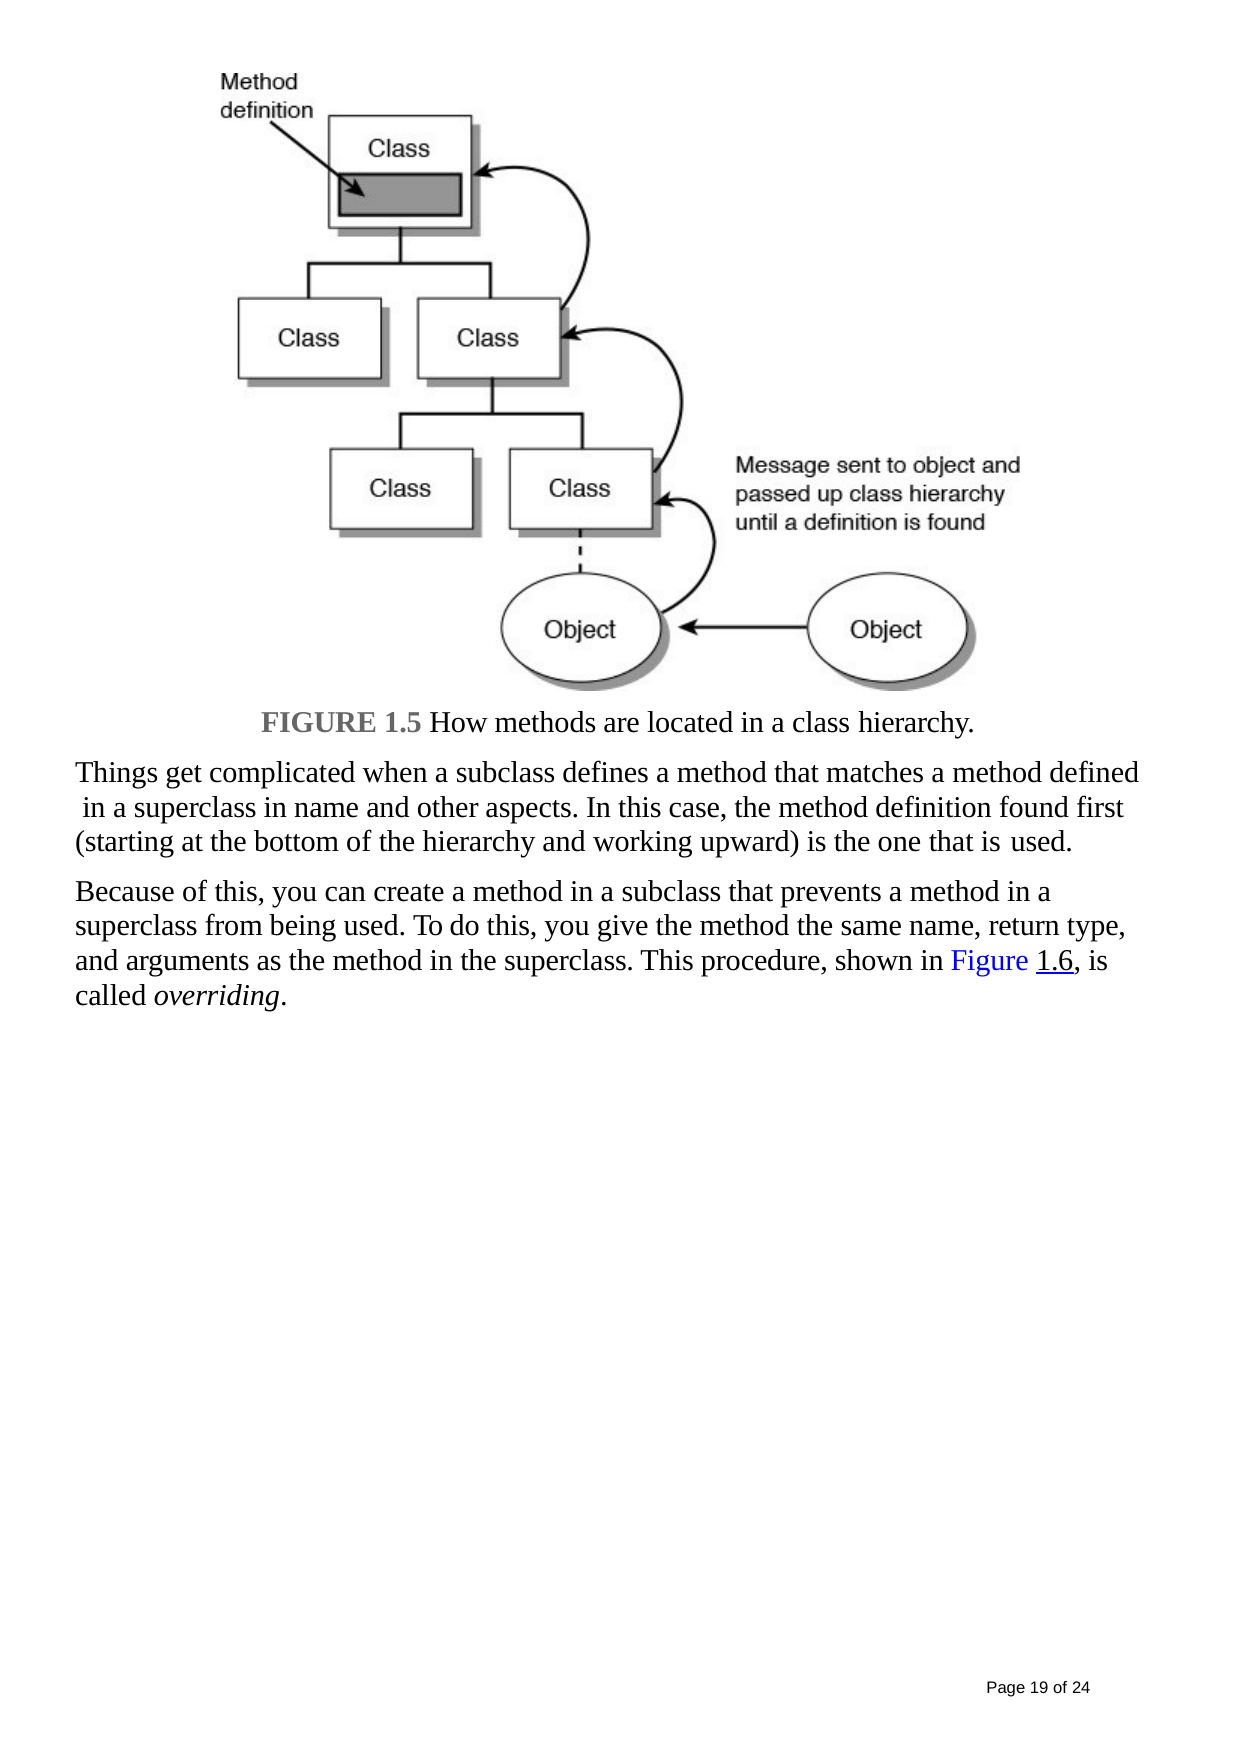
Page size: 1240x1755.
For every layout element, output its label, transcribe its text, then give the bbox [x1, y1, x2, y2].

text_box FIGURE 1.5 How methods are located in a class hierarchy. Things get complicated when a subclass defines a method that matches a method defined in a superclass in name and other aspects. In this case, the method definition found first (starting at the bottom of the hierarchy and working upward) is the one that is used. Because of this, you can create a method in a subclass that prevents a method in a superclass from being used. To do this, you give the method the same name, return type, and arguments as the method in the superclass. This procedure, shown in Figure 1.6, is called overriding. [72, 686, 1146, 1011]
slide_number Page 19 of 24 [984, 1676, 1093, 1755]
text_box [220, 73, 1020, 686]
